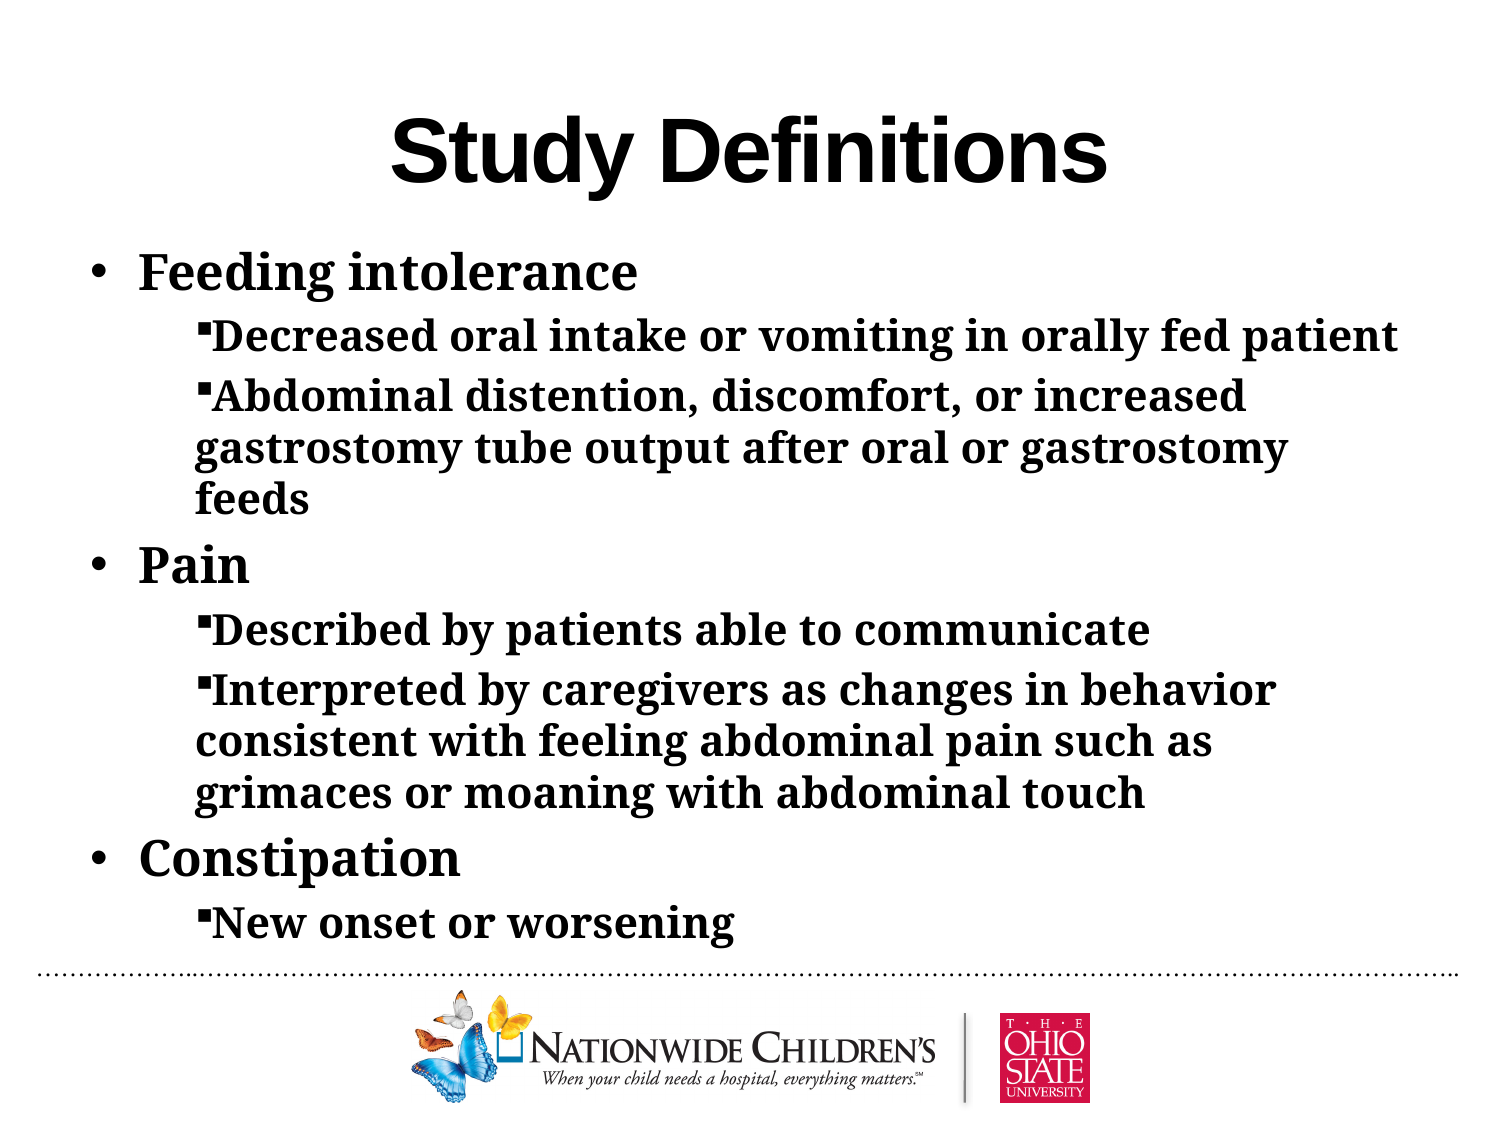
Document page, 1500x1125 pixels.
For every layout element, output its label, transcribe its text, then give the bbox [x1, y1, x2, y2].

title Study Definitions [75, 45, 1425, 232]
picture [411, 990, 935, 1103]
list Feeding intolerance Decreased oral intake or vomiting in orally fed patient Abdominal distention, discomfort, or increased gastrostomy tube output after oral or gastrostomy feeds Pain Described by patients able to communicate Interpreted by caregivers as changes in behavior consistent with feeling abdominal pain such as grimaces or moaning with abdominal touch Constipation New onset or worsening [75, 232, 1425, 975]
picture [1000, 1013, 1090, 1103]
